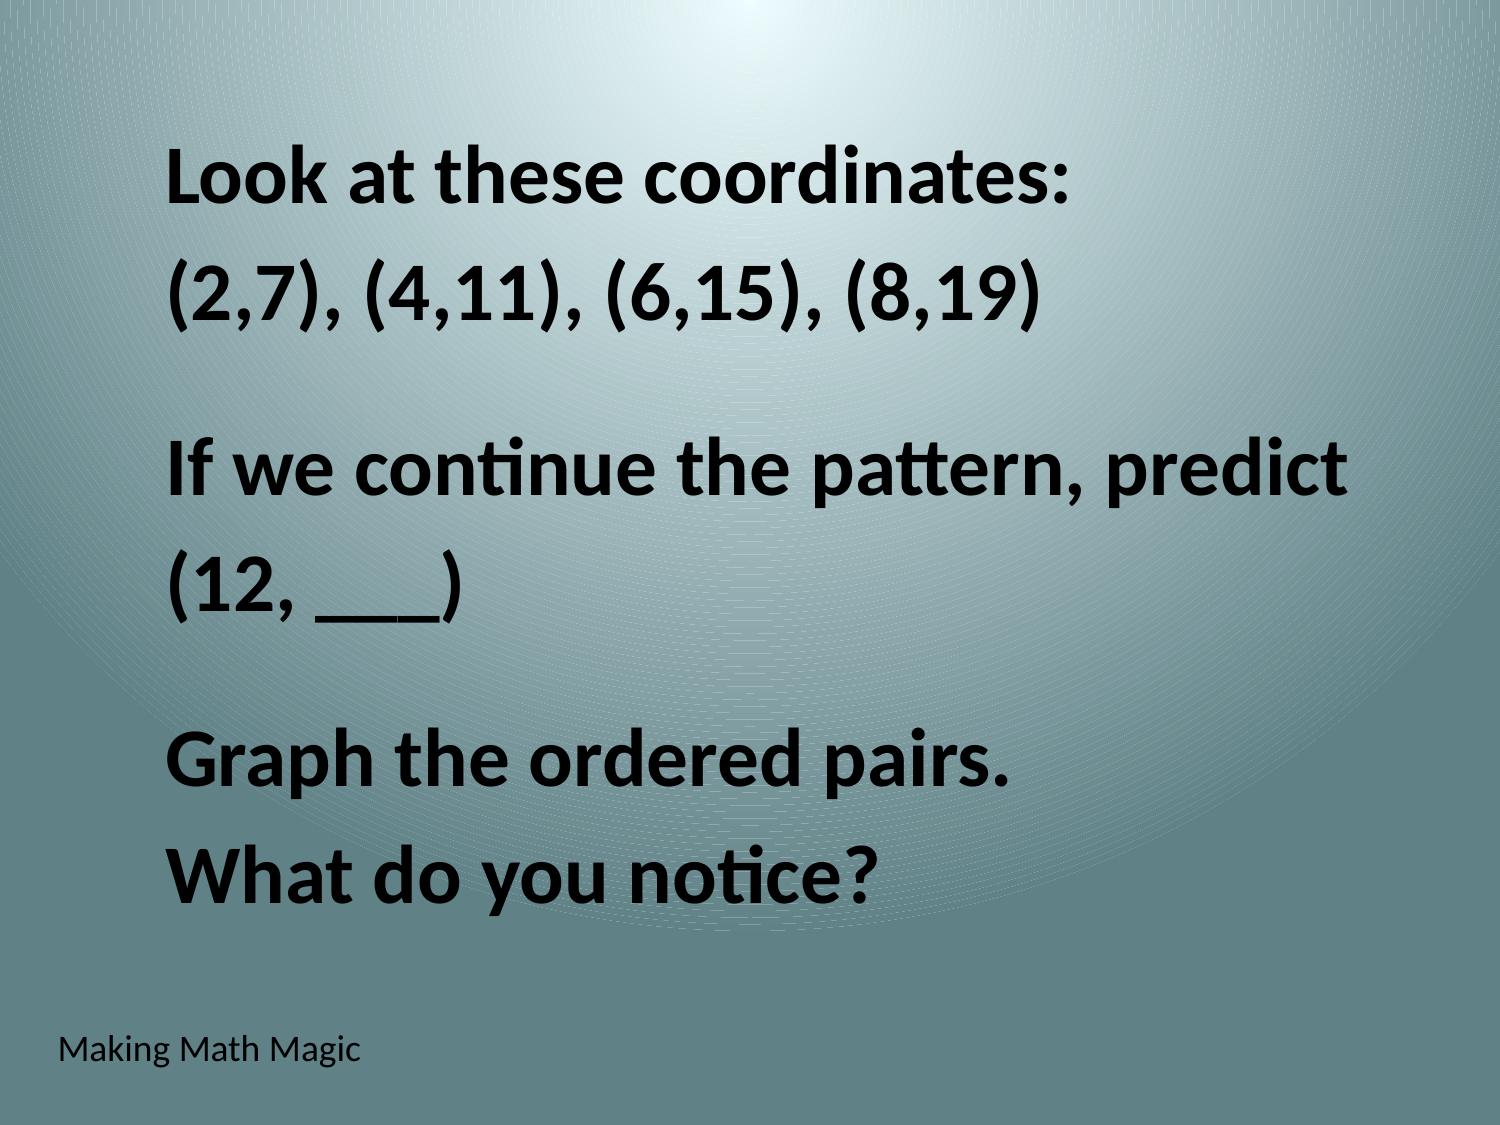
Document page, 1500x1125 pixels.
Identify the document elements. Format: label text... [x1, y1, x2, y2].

text_box Making Math Magic [42, 1016, 531, 1077]
list Look at these coordinates: (2,7), (4,11), (6,15), (8,19) If we continue the pattern, predict (12, ___) Graph the ordered pairs. What do you notice? [149, 112, 1500, 856]
